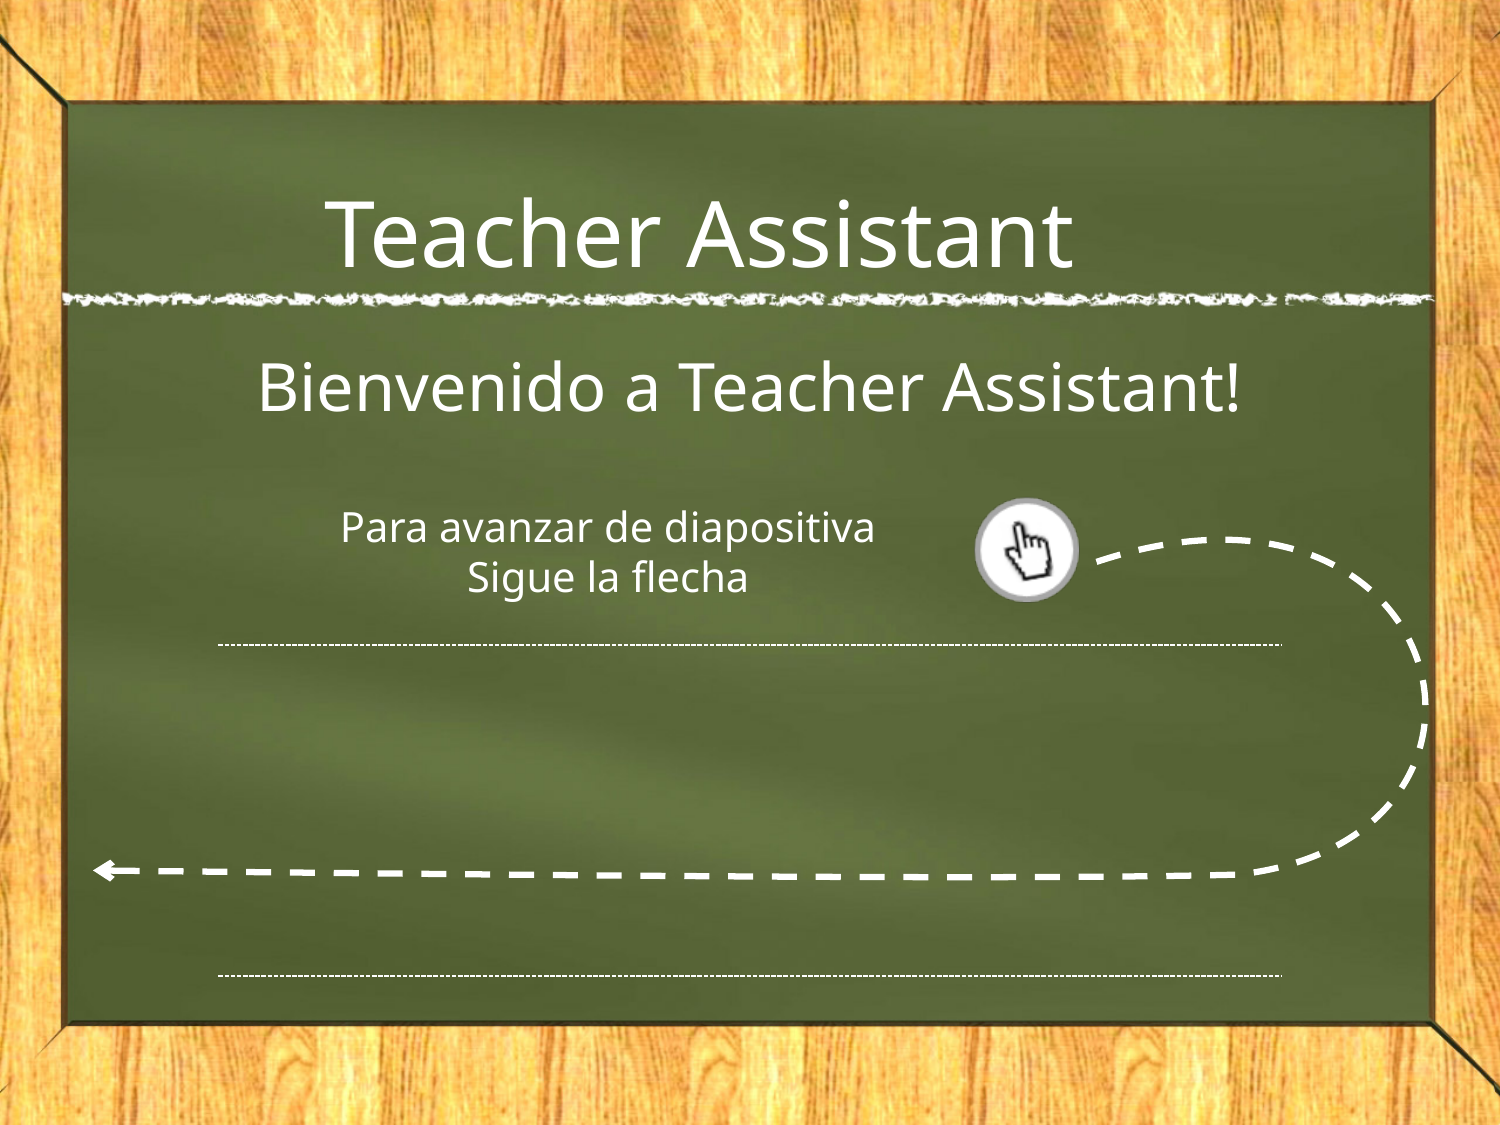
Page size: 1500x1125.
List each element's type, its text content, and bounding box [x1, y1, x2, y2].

picture [0, 0, 1500, 1125]
title Teacher Assistant [112, 137, 1288, 326]
text_box Para avanzar de diapositiva Sigue la flecha [289, 493, 928, 609]
list Bienvenido a Teacher Assistant! [112, 337, 1388, 457]
text_box [92, 538, 1427, 878]
